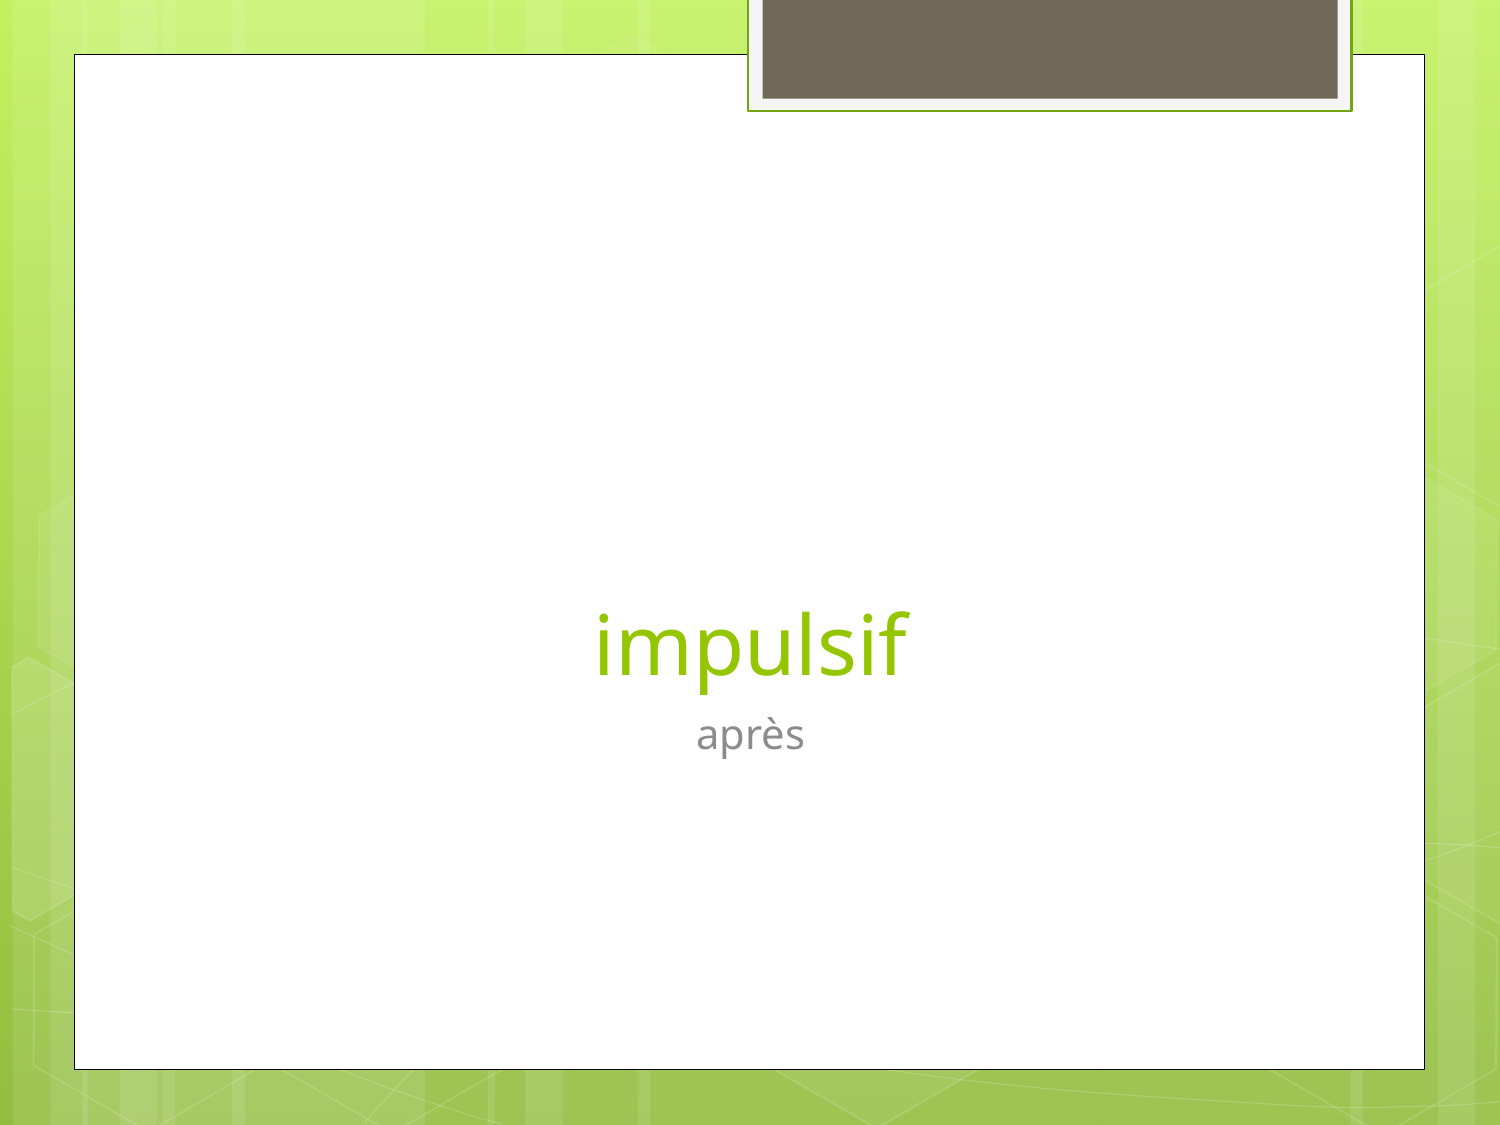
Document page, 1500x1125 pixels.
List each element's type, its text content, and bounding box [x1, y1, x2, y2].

title impulsif [206, 475, 1296, 699]
list après [206, 699, 1296, 950]
